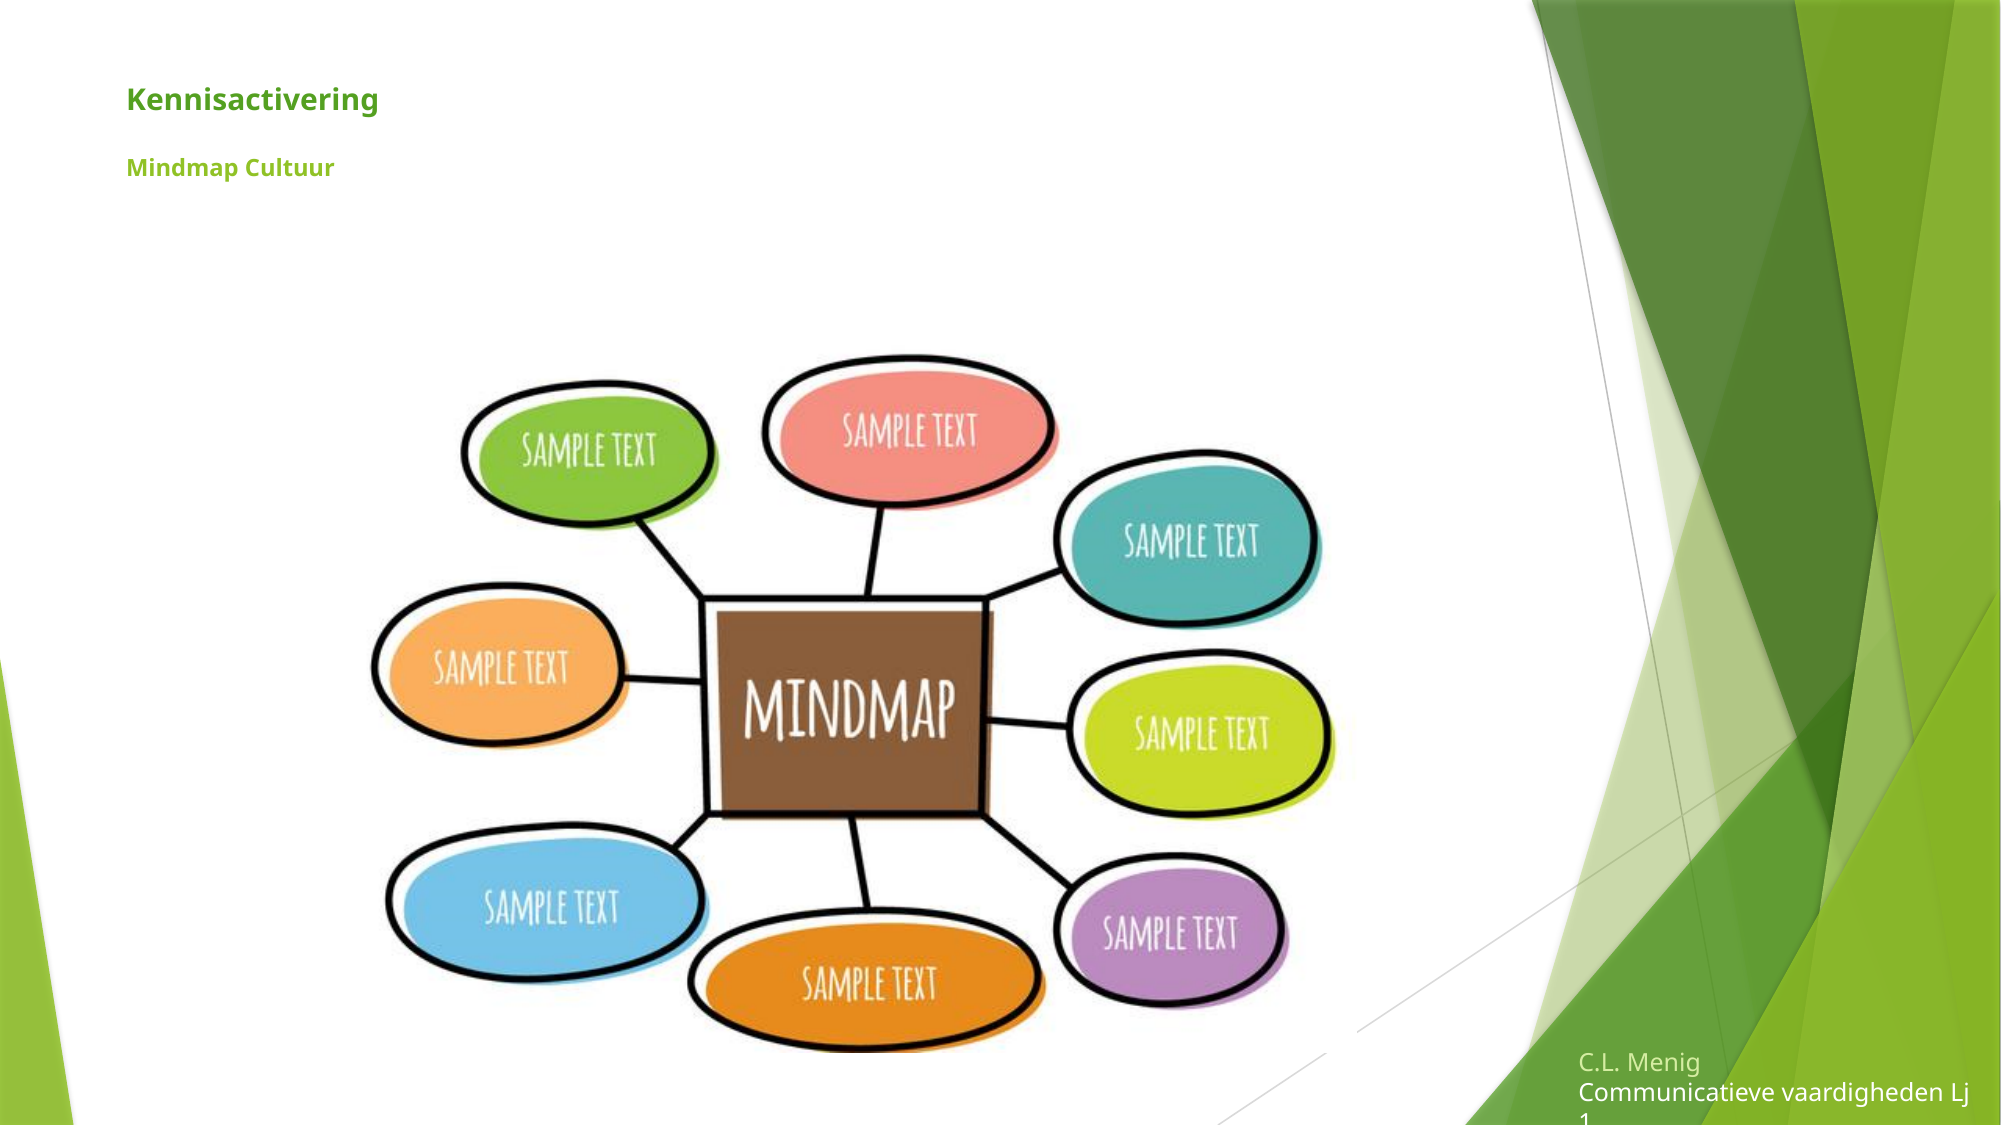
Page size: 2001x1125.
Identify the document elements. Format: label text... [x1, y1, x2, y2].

title Kennisactivering Mindmap Cultuur [111, 72, 1522, 224]
picture [356, 334, 1358, 1053]
text_box C.L. Menig Communicatieve vaardigheden Lj 1 [1563, 1038, 2000, 1125]
